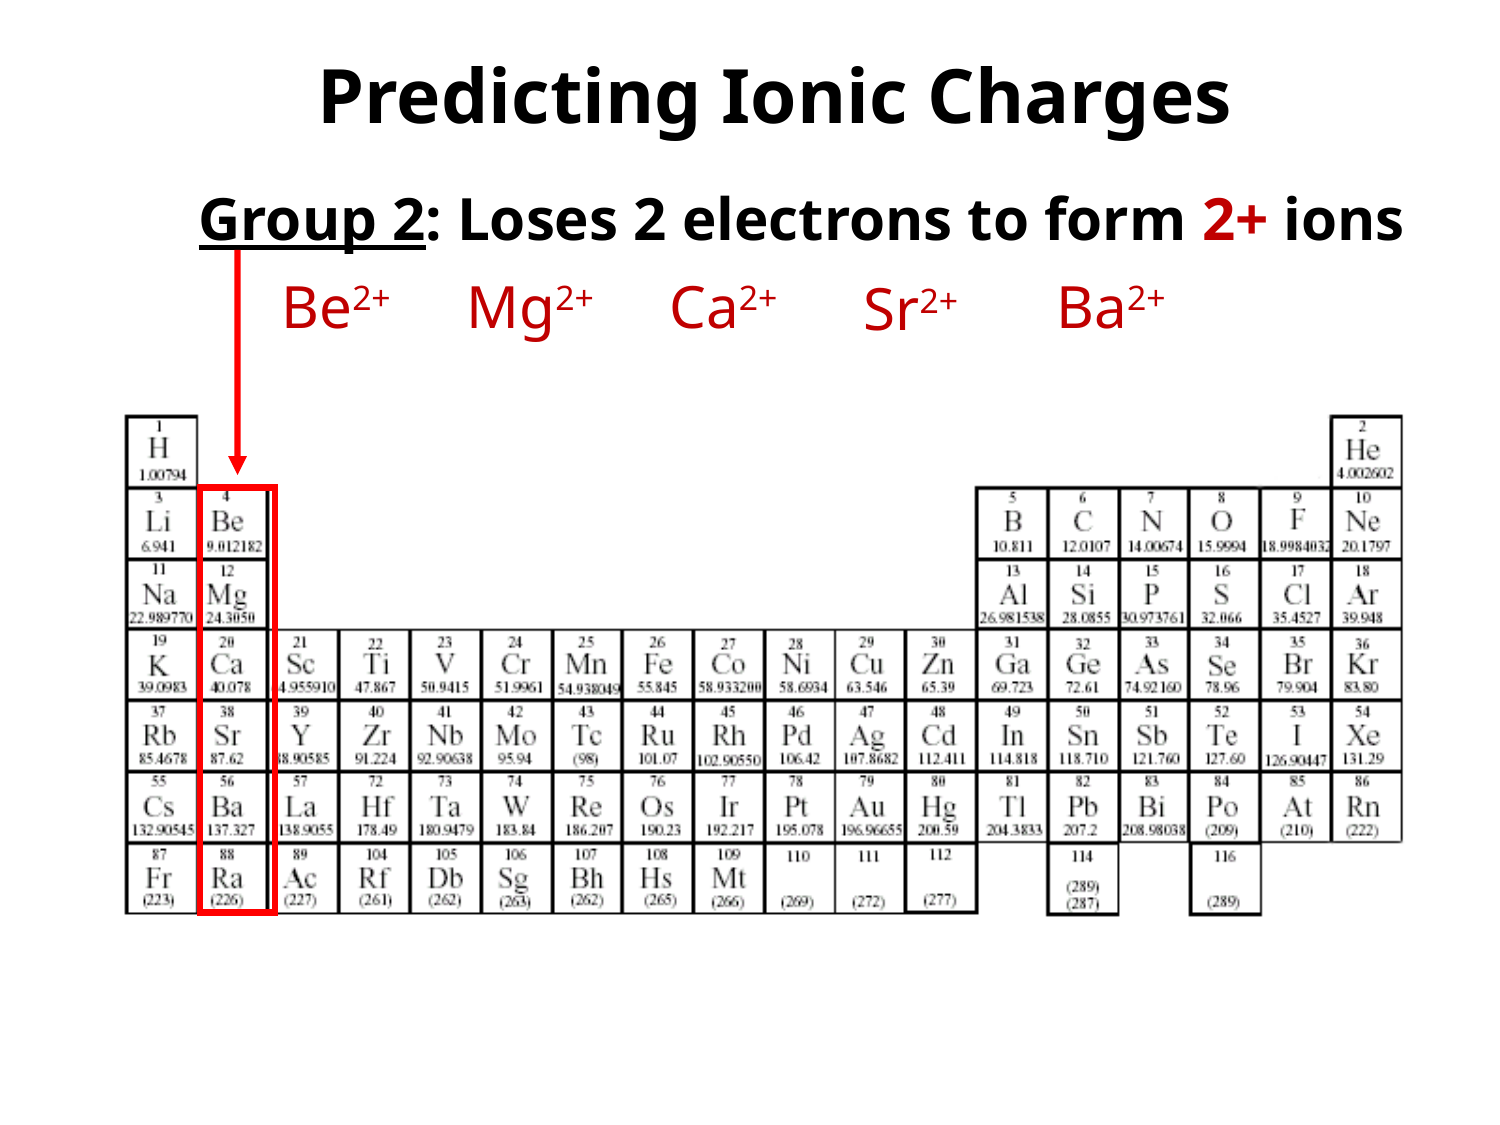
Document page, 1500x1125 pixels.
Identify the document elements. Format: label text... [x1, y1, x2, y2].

text_box Be2+ [266, 262, 406, 348]
text_box Mg2+ [452, 262, 609, 348]
title Predicting Ionic Charges [137, 37, 1413, 151]
picture [99, 387, 1436, 943]
text_box Group 2: Loses 2 electrons to form 2+ ions [183, 174, 1420, 330]
text_box Sr2+ [848, 264, 974, 350]
text_box Ba2+ [1041, 262, 1181, 348]
text_box Ca2+ [654, 262, 793, 348]
